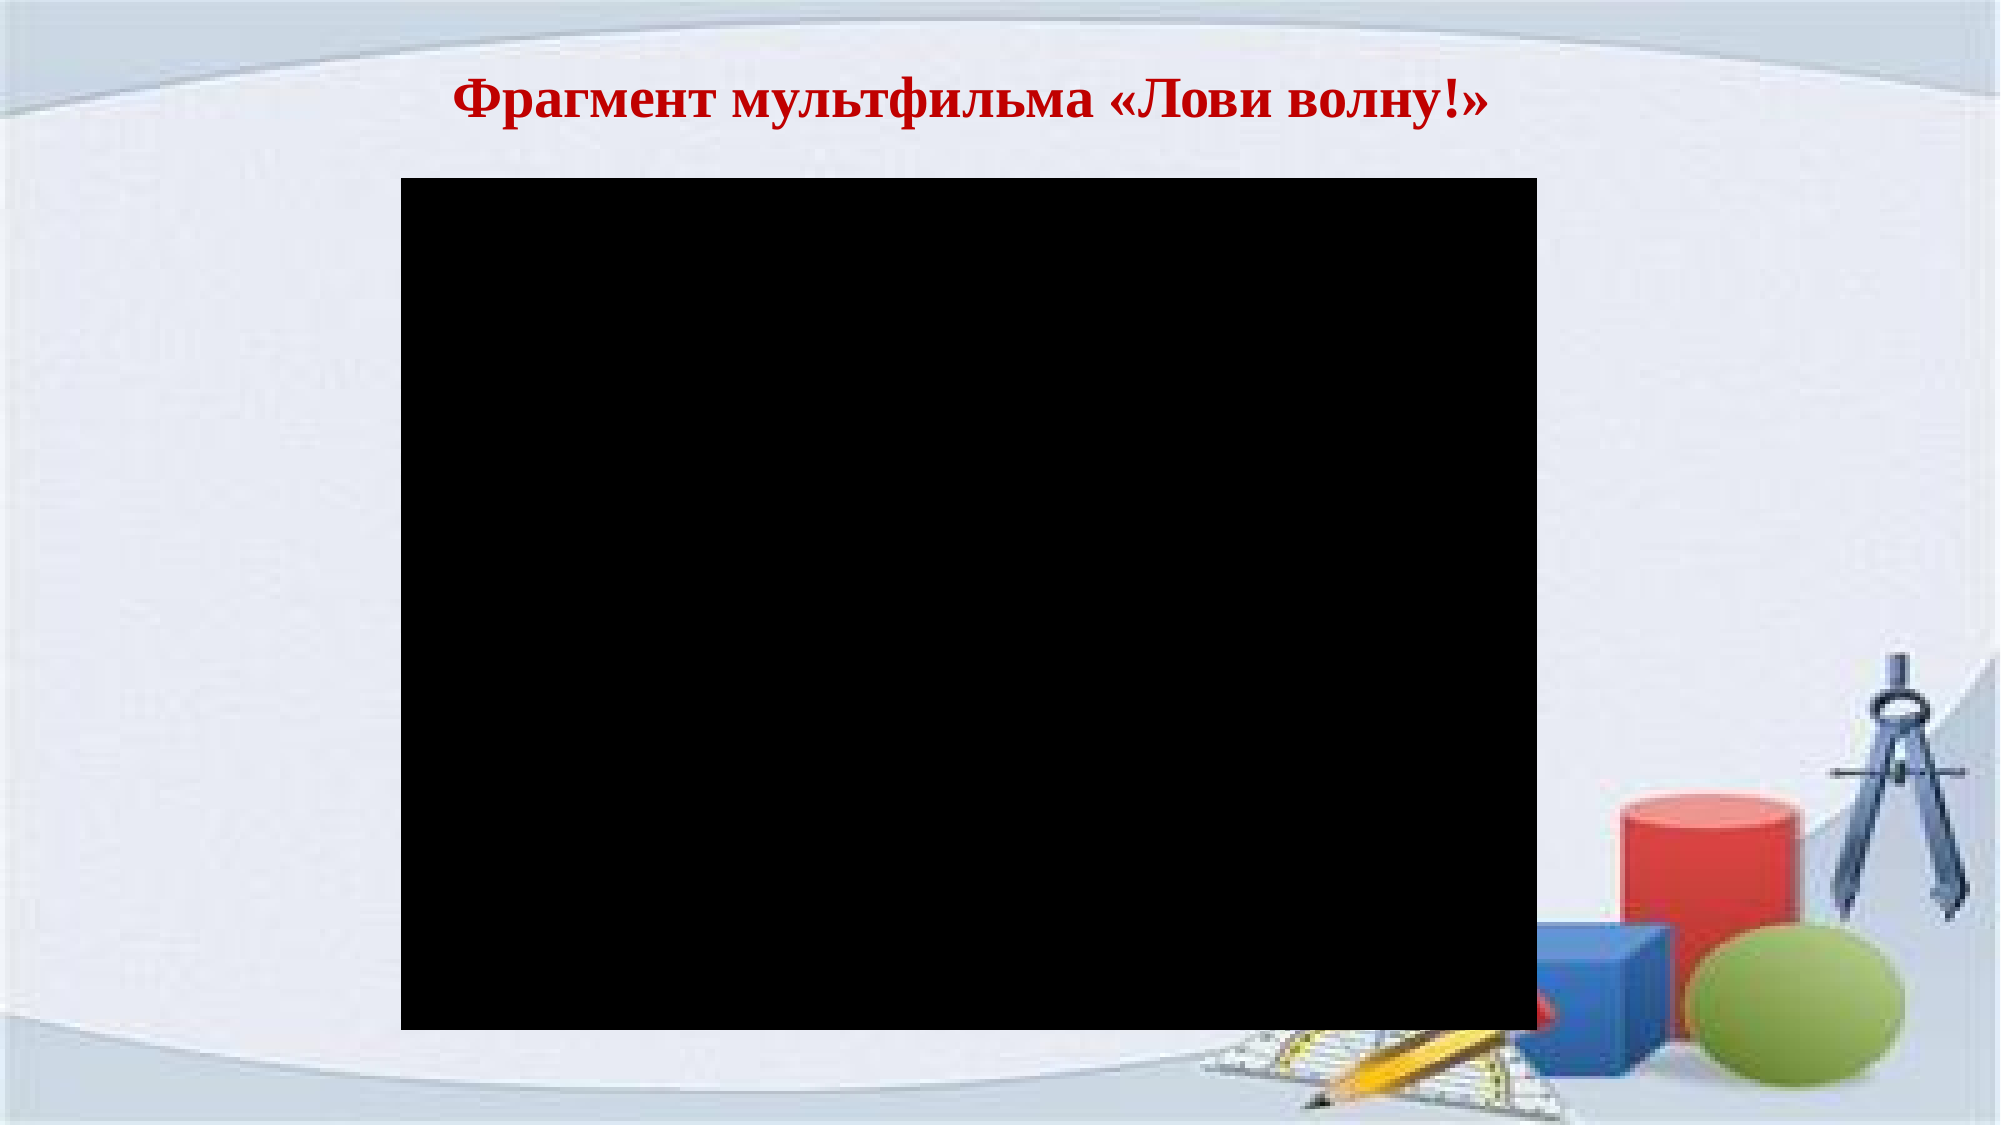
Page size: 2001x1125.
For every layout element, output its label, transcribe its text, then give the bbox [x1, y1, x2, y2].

picture [0, 0, 2001, 1125]
text_box Фрагмент мультфильма «Лови волну!» [437, 52, 1521, 137]
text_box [400, 177, 1538, 1031]
